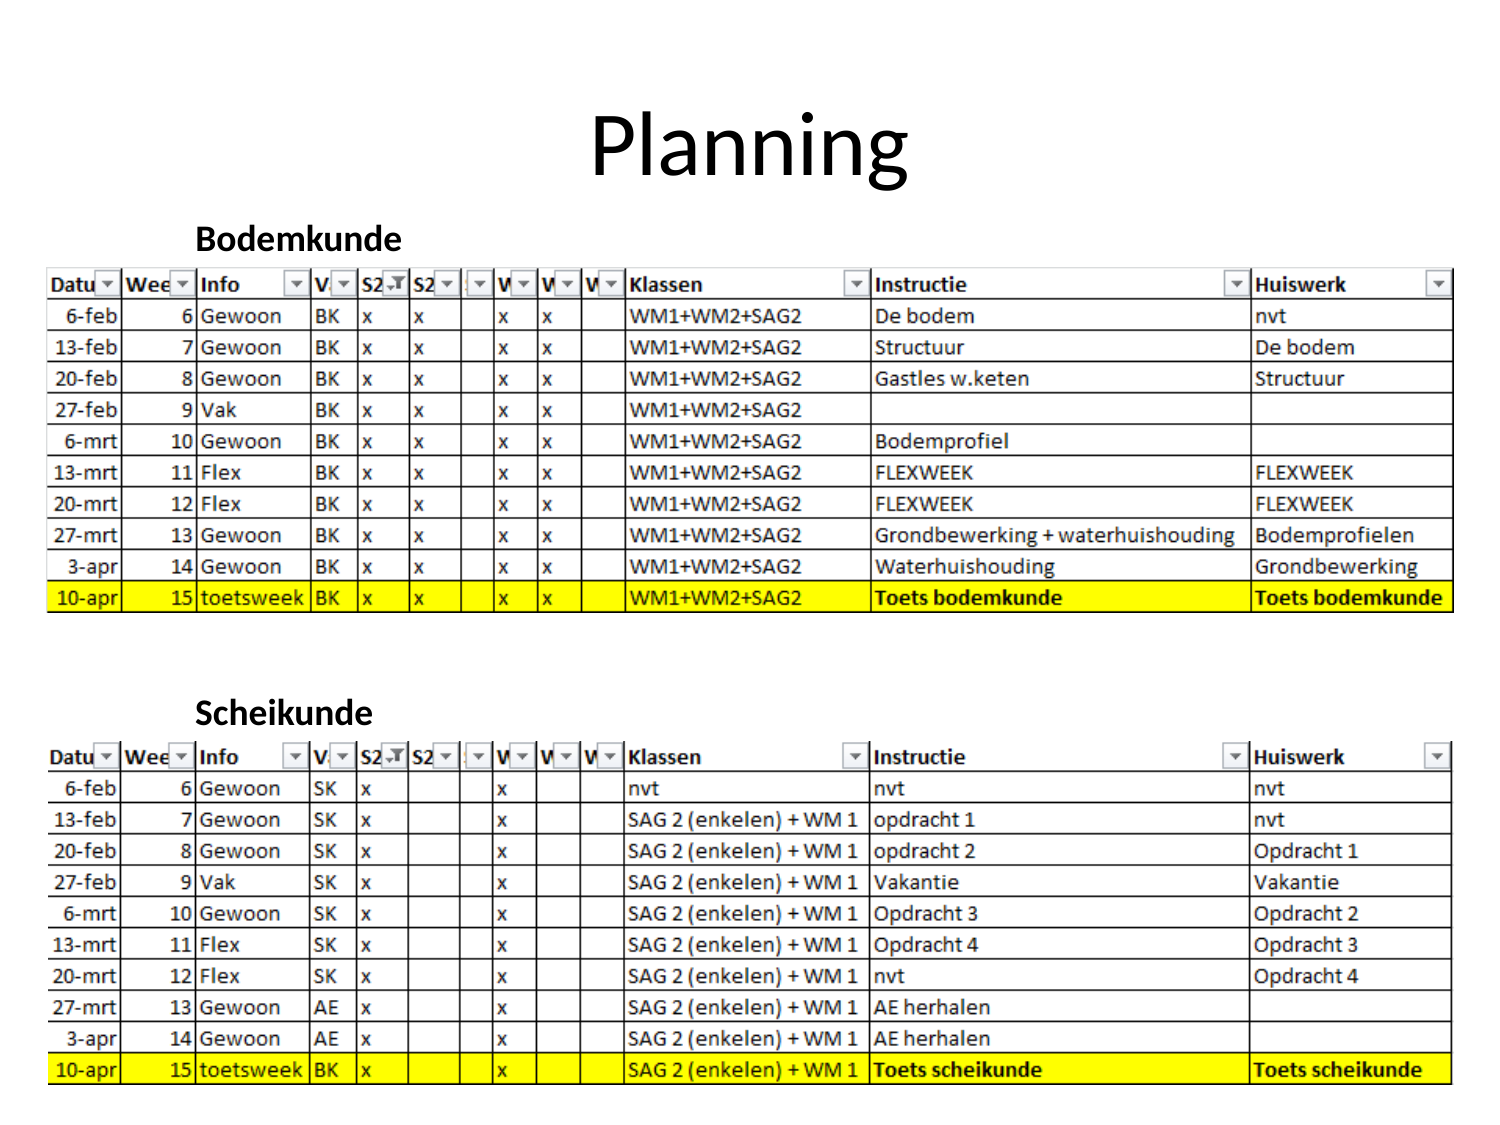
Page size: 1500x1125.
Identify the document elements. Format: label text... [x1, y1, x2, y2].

title Planning [75, 45, 1425, 233]
picture [48, 740, 1454, 1086]
text_box Bodemkunde [180, 206, 418, 265]
text_box Scheikunde [180, 680, 389, 739]
picture [46, 266, 1454, 613]
